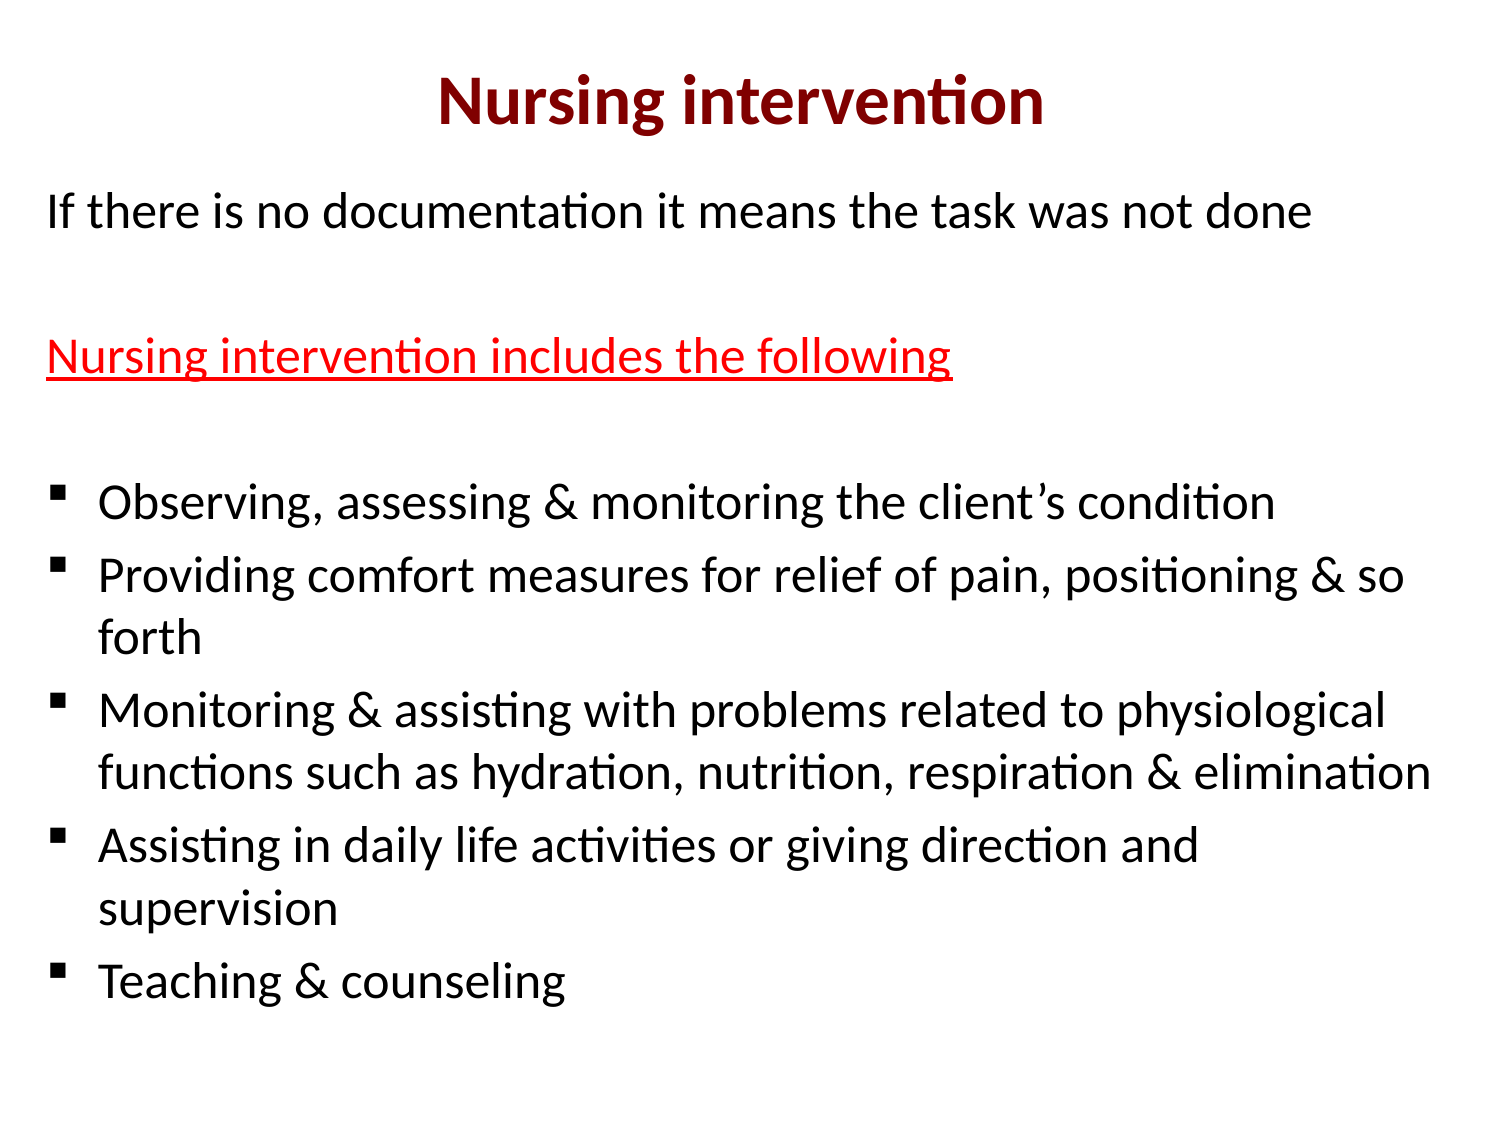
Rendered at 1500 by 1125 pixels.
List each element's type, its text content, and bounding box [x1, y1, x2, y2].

list If there is no documentation it means the task was not done Nursing intervention includes the following Observing, assessing & monitoring the client’s condition Providing comfort measures for relief of pain, positioning & so forth Monitoring & assisting with problems related to physiological functions such as hydration, nutrition, respiration & elimination Assisting in daily life activities or giving direction and supervision Teaching & counseling [31, 168, 1455, 1073]
title Nursing intervention [75, 45, 1425, 168]
